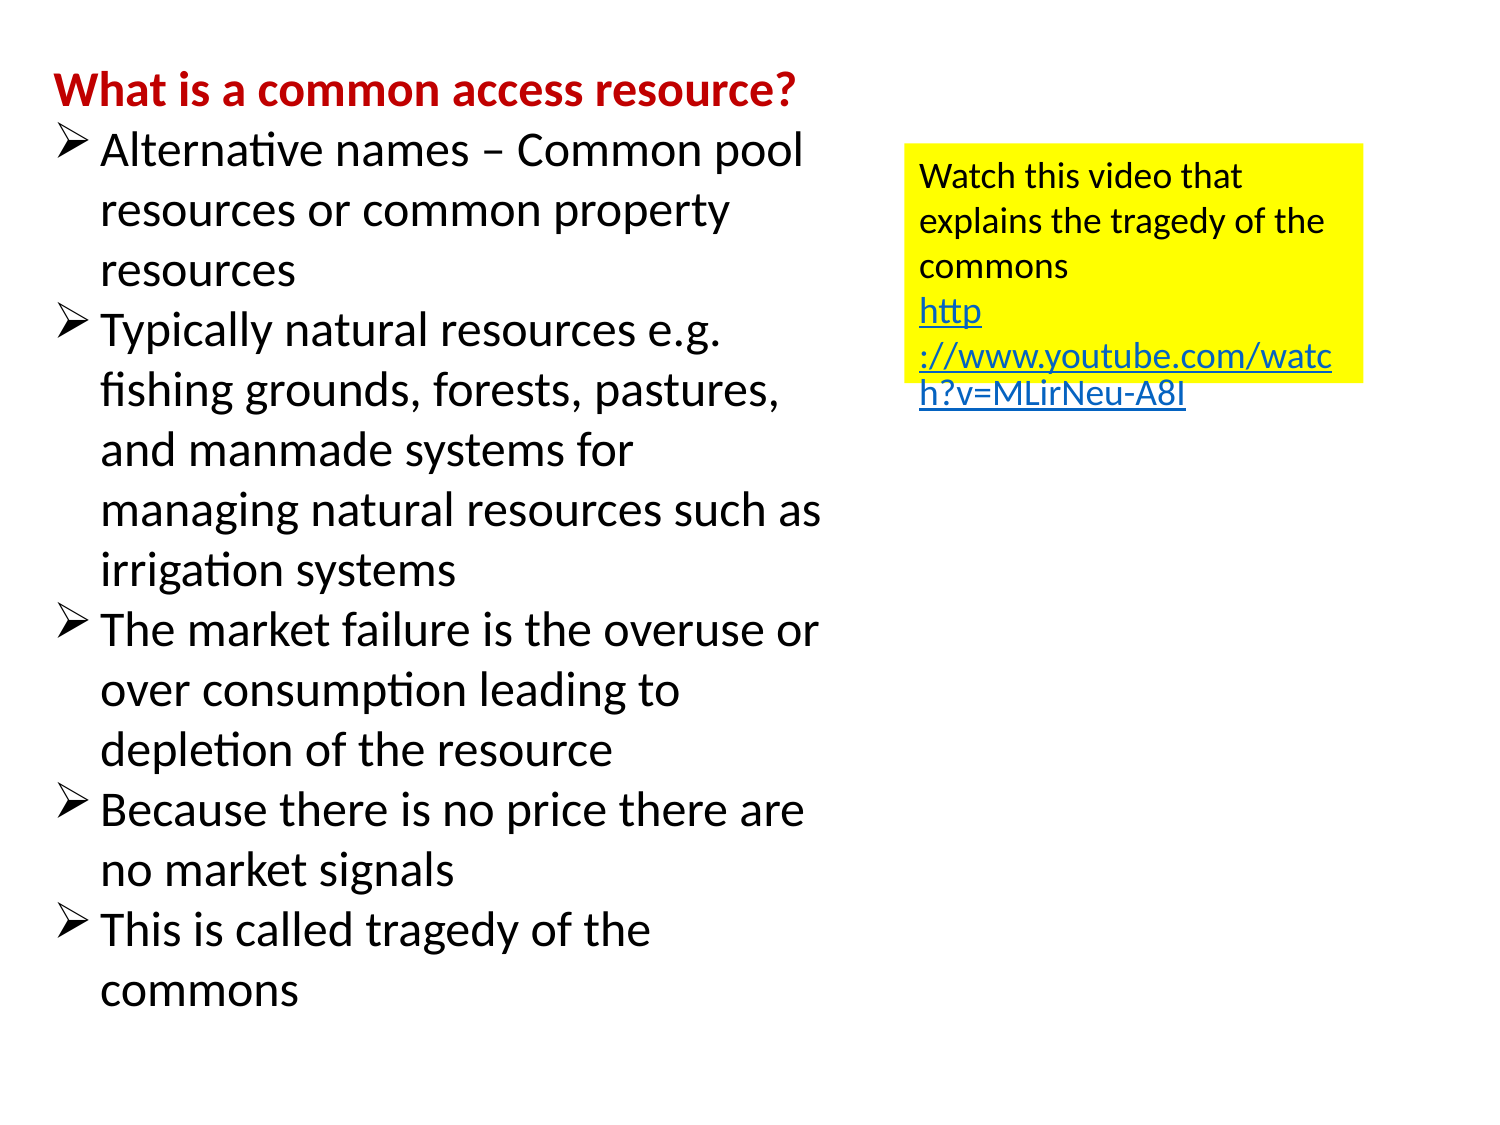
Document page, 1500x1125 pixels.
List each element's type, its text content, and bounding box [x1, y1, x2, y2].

text_box Watch this video that explains the tragedy of the commons http://www.youtube.com/watch?v=MLirNeu-A8I [904, 143, 1364, 384]
text_box What is a common access resource? Alternative names – Common pool resources or common property resources Typically natural resources e.g. fishing grounds, forests, pastures, and manmade systems for managing natural resources such as irrigation systems The market failure is the overuse or over consumption leading to depletion of the resource Because there is no price there are no market signals This is called tragedy of the commons [38, 49, 852, 1115]
